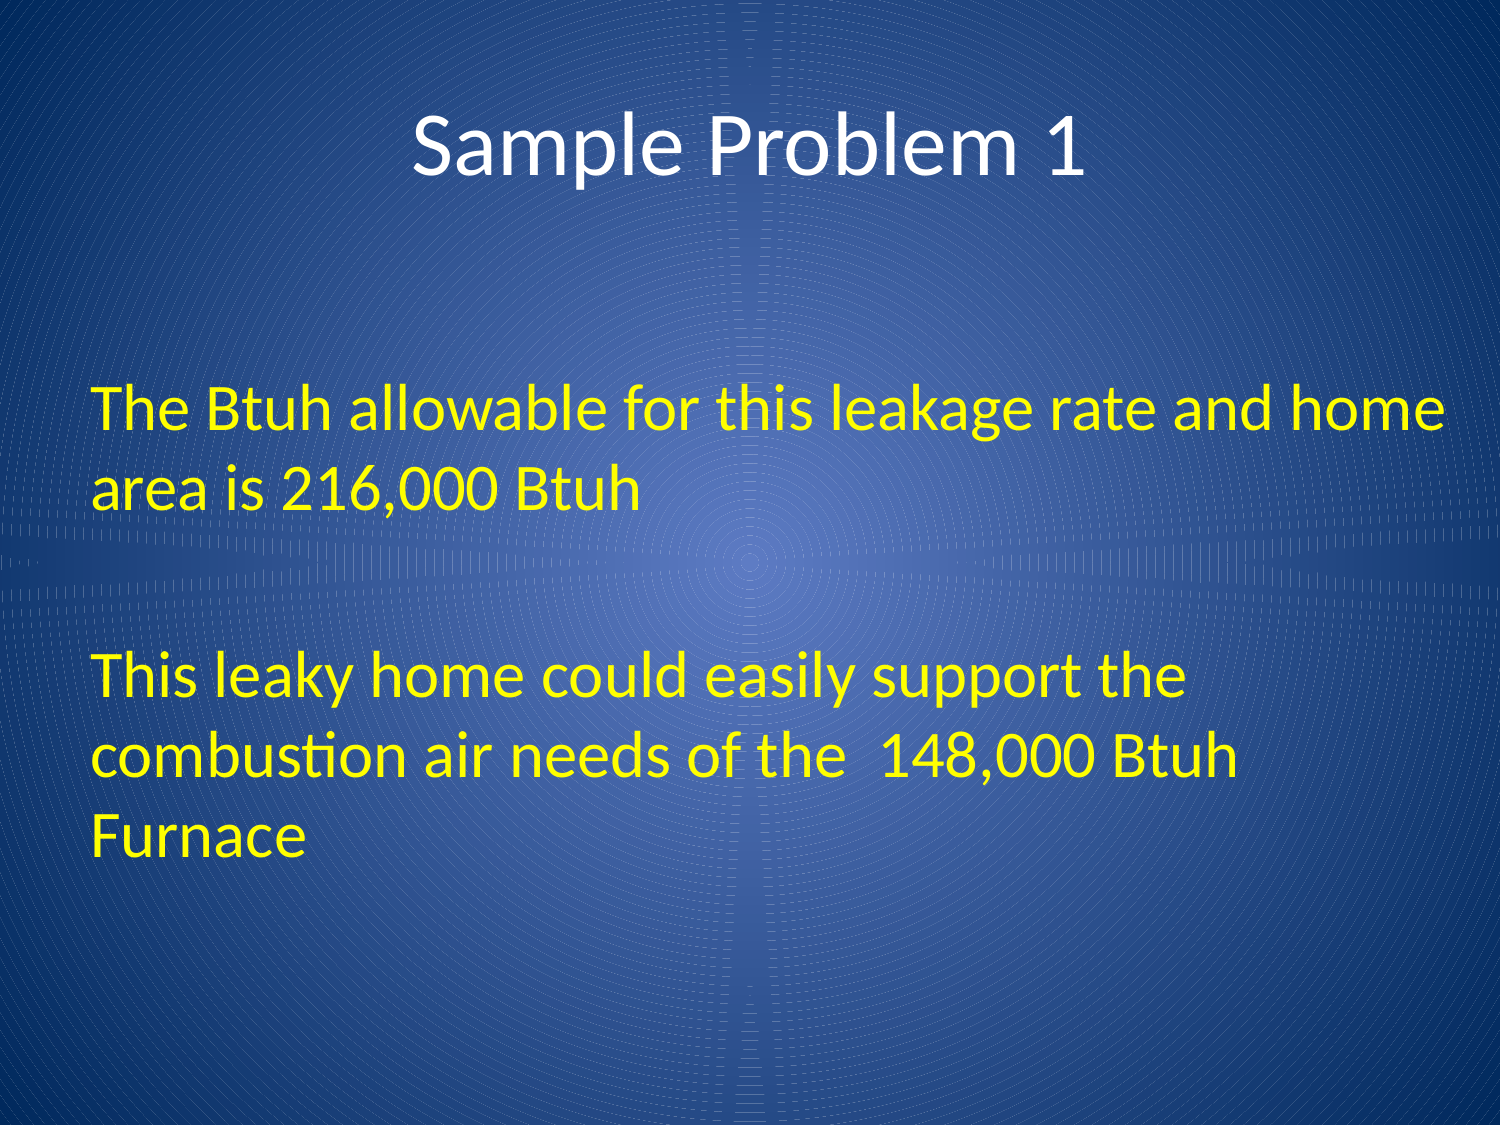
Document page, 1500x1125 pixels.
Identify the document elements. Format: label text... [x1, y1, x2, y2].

list The Btuh allowable for this leakage rate and home area is 216,000 Btuh This leaky home could easily support the combustion air needs of the 148,000 Btuh Furnace [75, 262, 1475, 1088]
title Sample Problem 1 [75, 45, 1425, 233]
